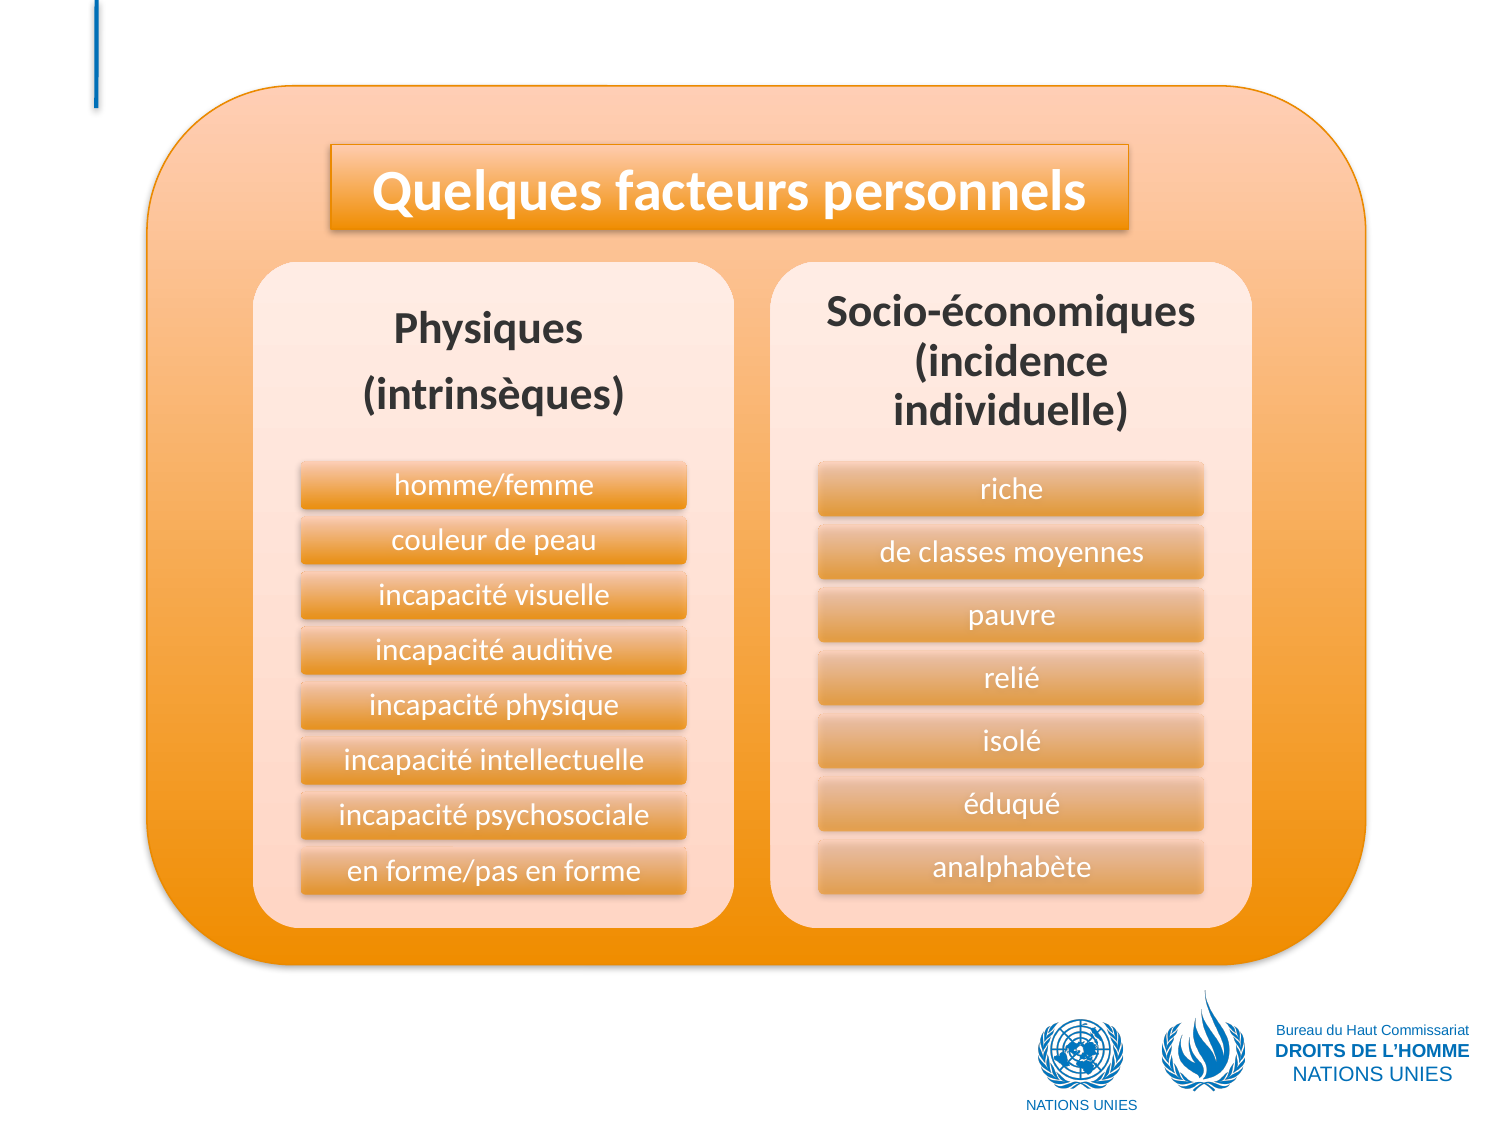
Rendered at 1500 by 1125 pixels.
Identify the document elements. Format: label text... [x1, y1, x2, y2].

text_box NATIONS UNIES [980, 1088, 1184, 1121]
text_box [146, 85, 1366, 965]
text_box Bureau du Haut Commissariat DROITS DE L’HOMME NATIONS UNIES [1245, 1013, 1500, 1094]
picture [1037, 990, 1457, 1107]
